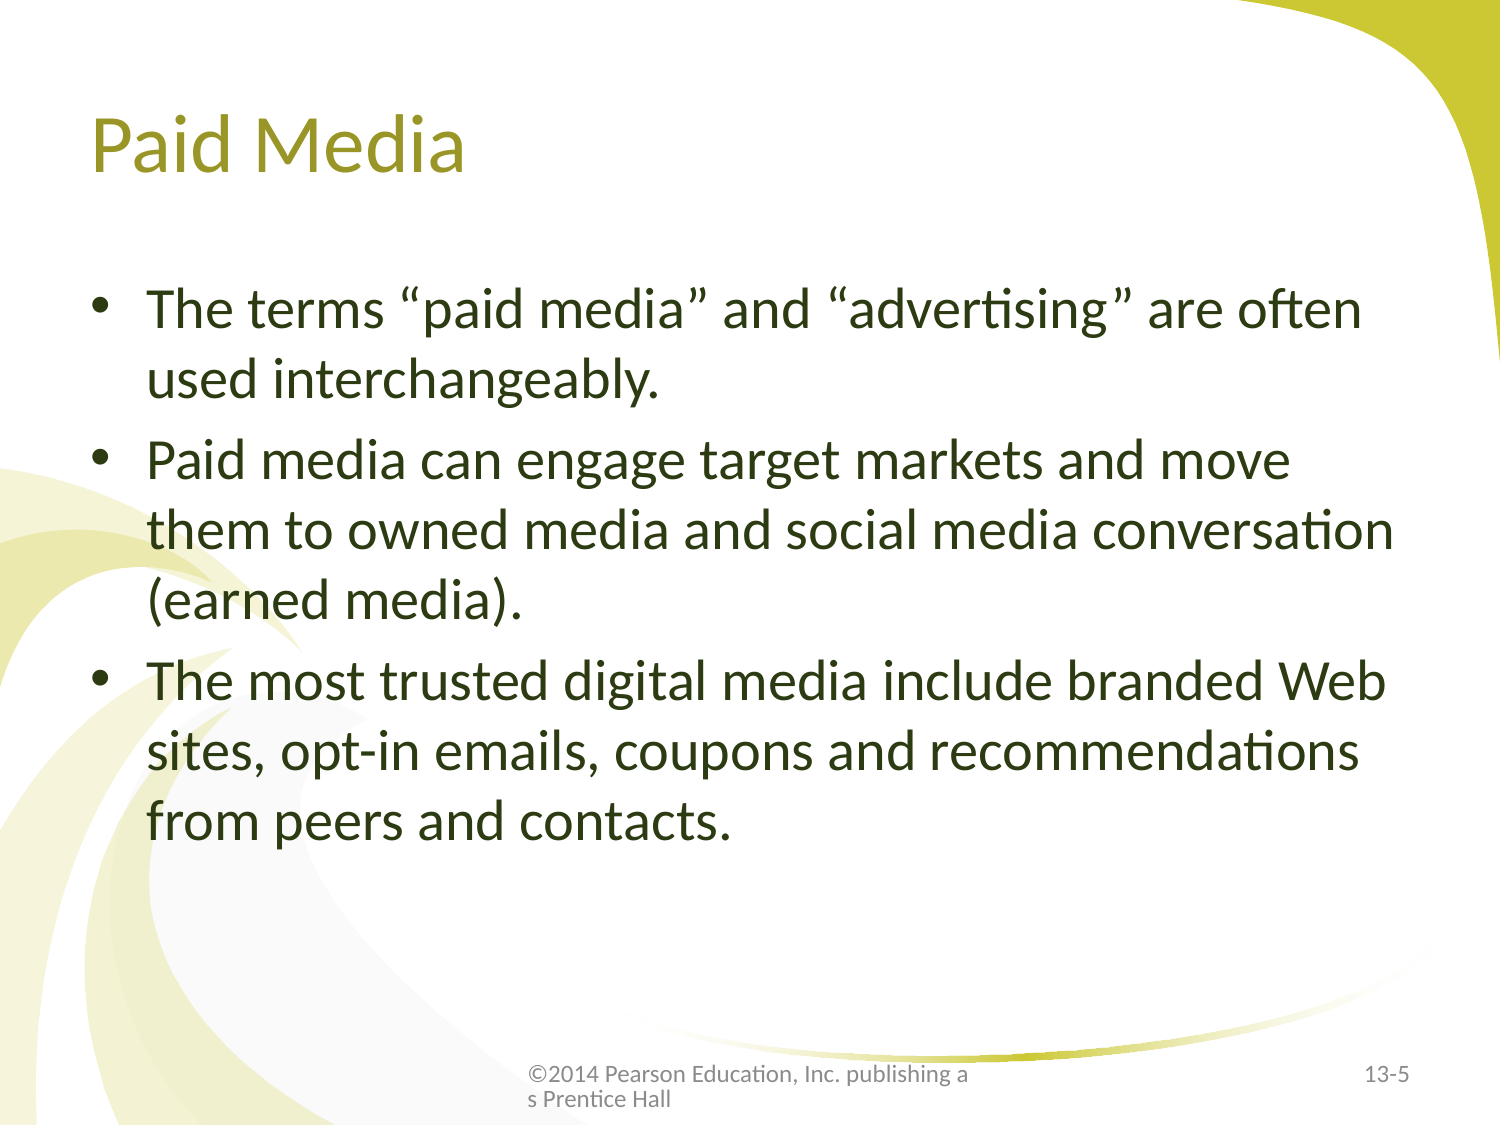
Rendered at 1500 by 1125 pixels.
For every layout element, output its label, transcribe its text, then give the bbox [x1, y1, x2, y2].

footer ©2014 Pearson Education, Inc. publishing as Prentice Hall [512, 1042, 988, 1103]
slide_number 13-5 [1074, 1042, 1425, 1103]
title Paid Media [75, 45, 1425, 233]
list The terms “paid media” and “advertising” are often used interchangeably. Paid media can engage target markets and move them to owned media and social media conversation (earned media). The most trusted digital media include branded Web sites, opt-in emails, coupons and recommendations from peers and contacts. [75, 262, 1425, 1005]
